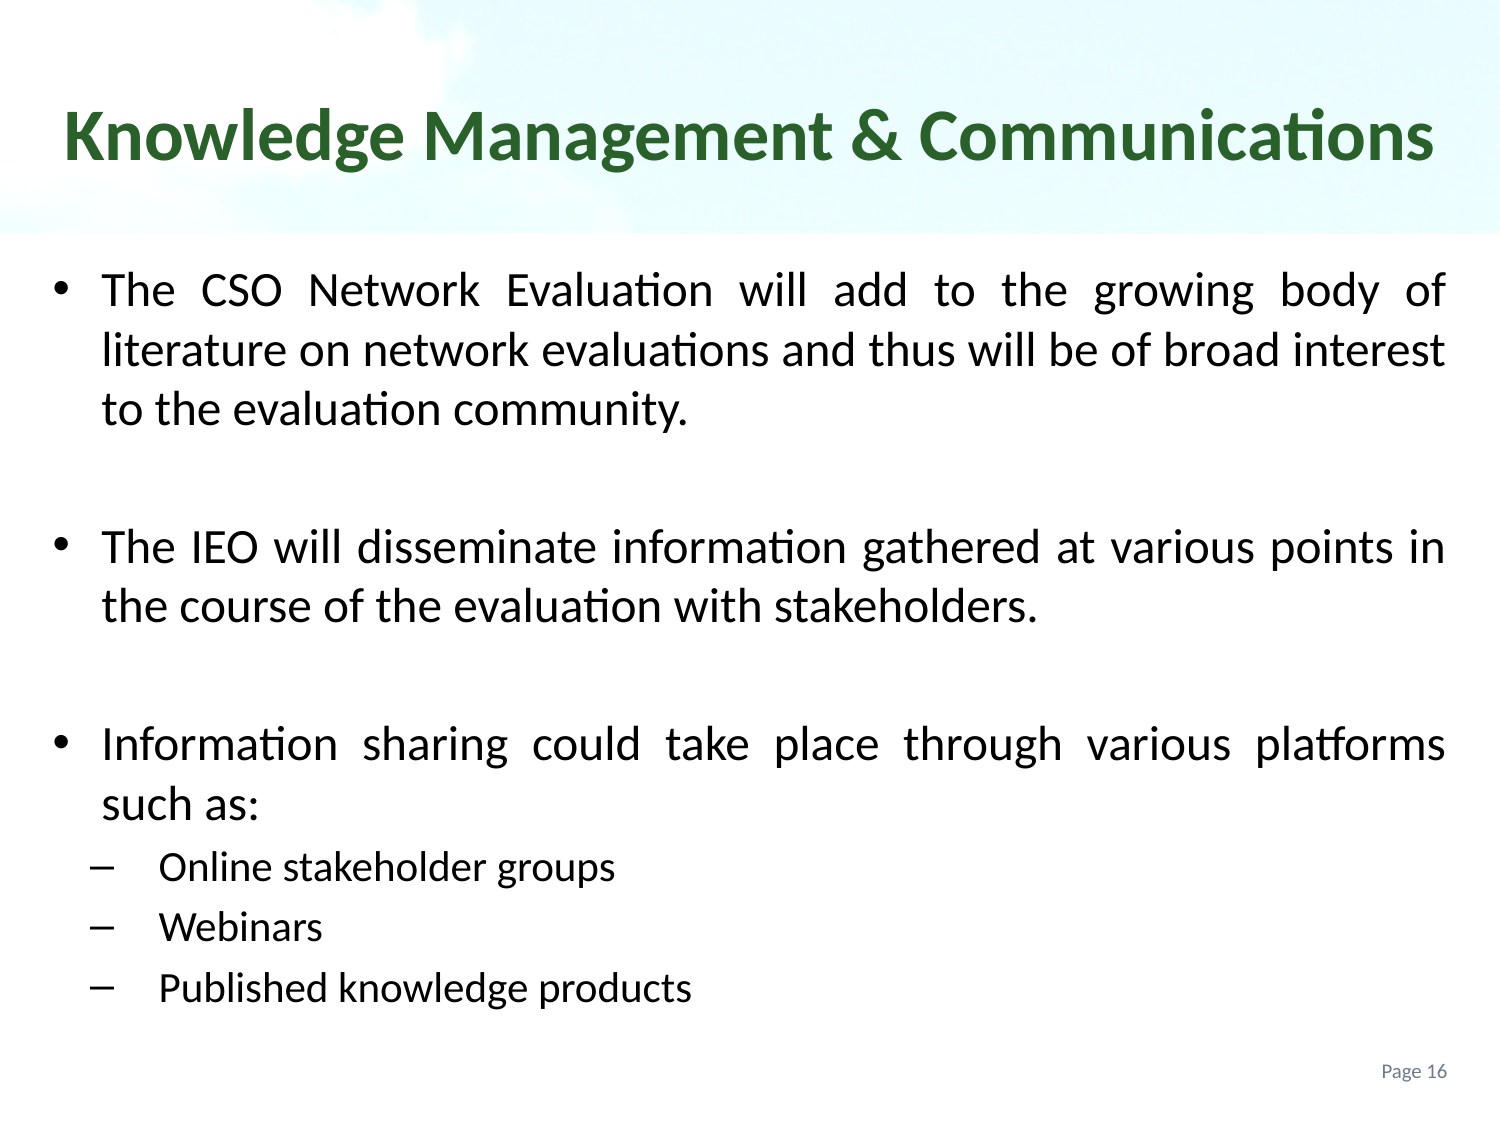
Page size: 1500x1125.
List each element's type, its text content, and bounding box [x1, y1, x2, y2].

list The CSO Network Evaluation will add to the growing body of literature on network evaluations and thus will be of broad interest to the evaluation community. The IEO will disseminate information gathered at various points in the course of the evaluation with stakeholders. Information sharing could take place through various platforms such as: Online stakeholder groups Webinars Published knowledge products [37, 249, 1463, 1025]
title Knowledge Management & Communications [37, 37, 1463, 225]
